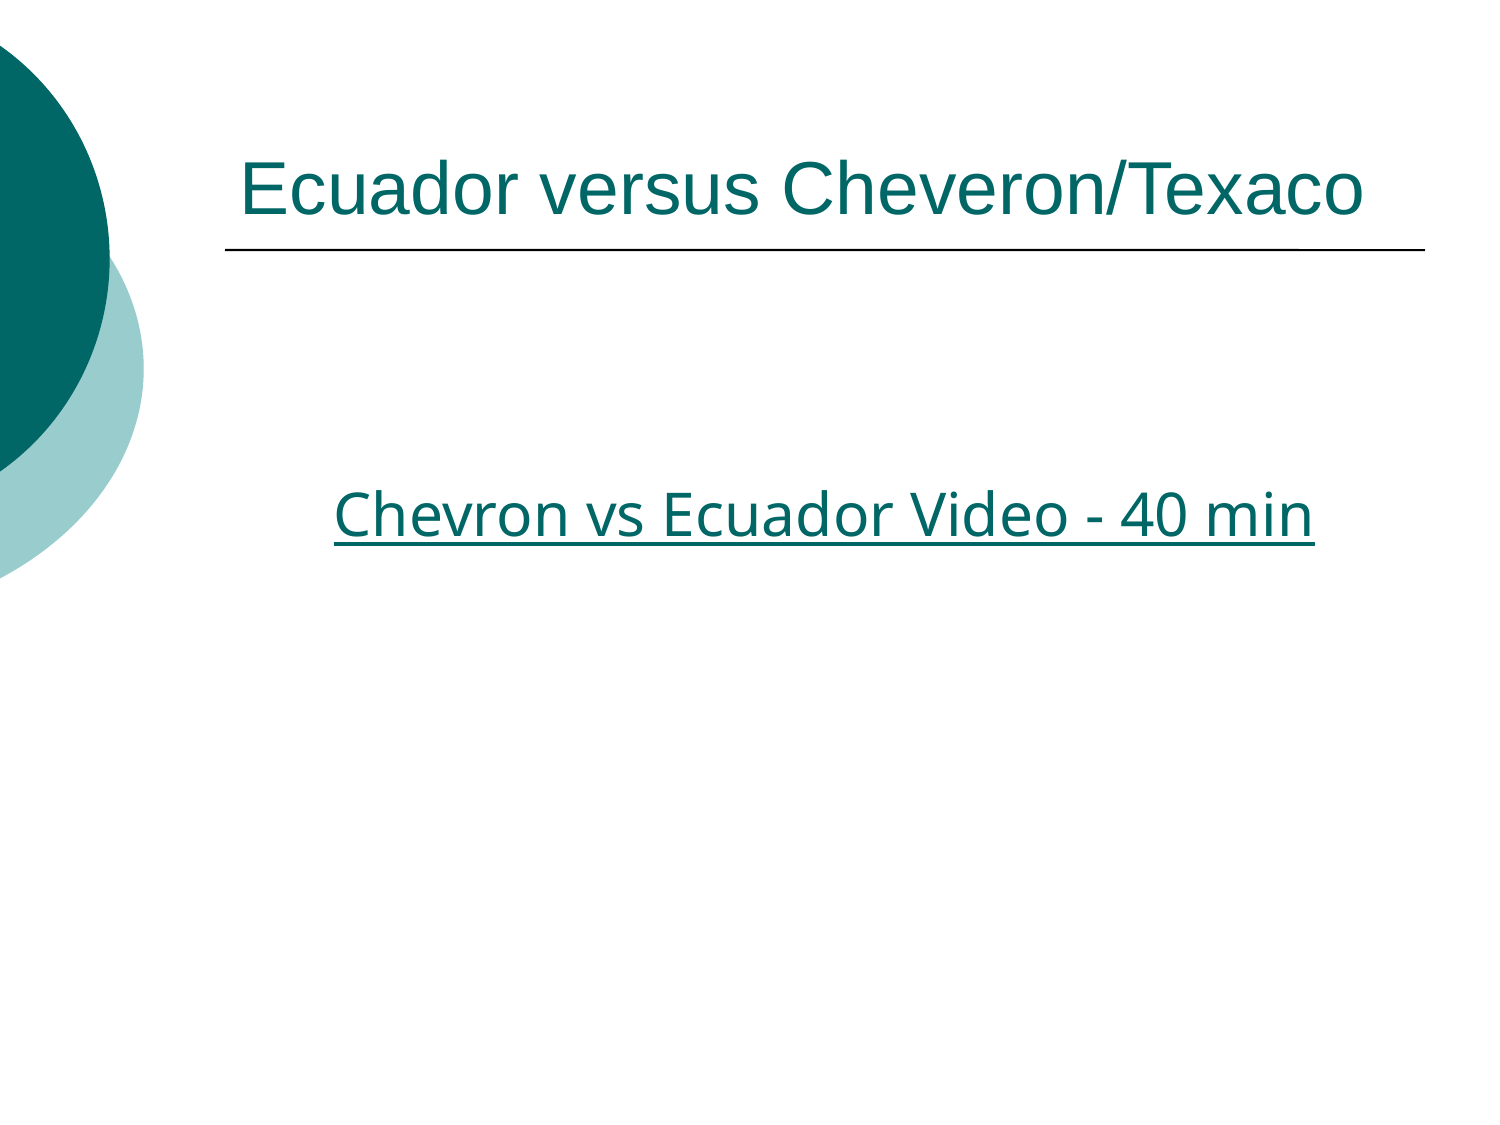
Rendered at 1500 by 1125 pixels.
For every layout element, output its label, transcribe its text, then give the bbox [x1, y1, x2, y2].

list Chevron vs Ecuador Video - 40 min [224, 299, 1425, 975]
title Ecuador versus Cheveron/Texaco [224, 49, 1425, 237]
